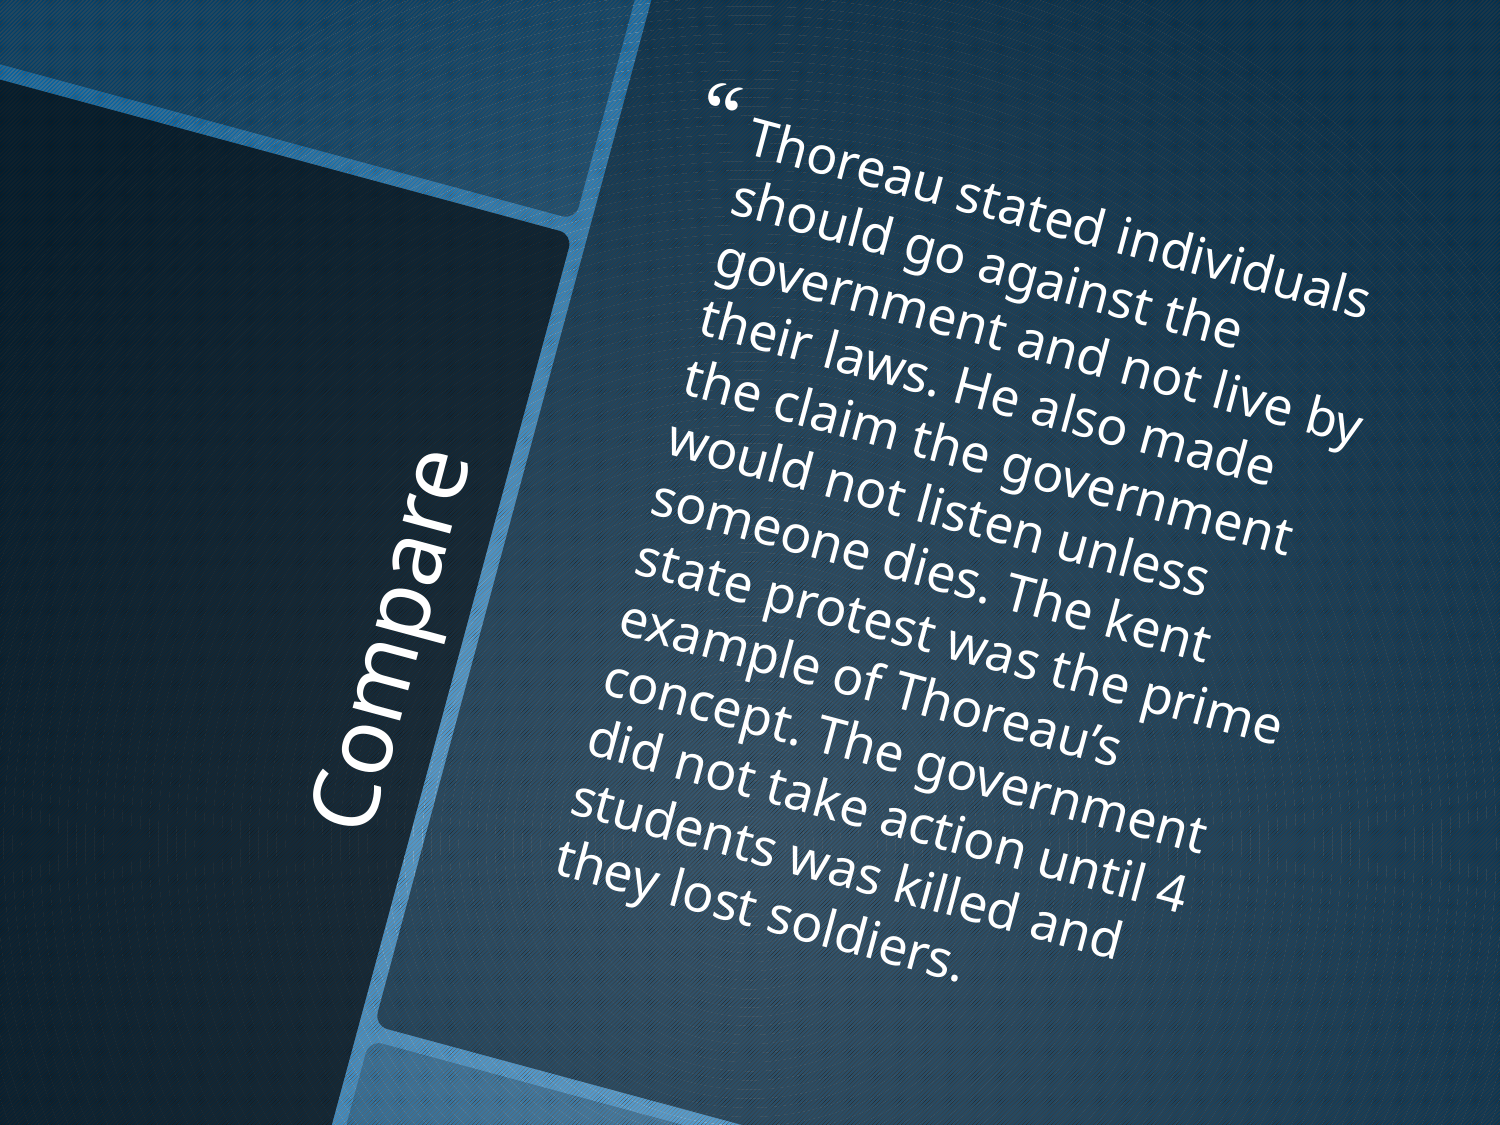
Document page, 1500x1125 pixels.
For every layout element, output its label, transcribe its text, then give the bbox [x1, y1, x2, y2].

list Thoreau stated individuals should go against the government and not live by their laws. He also made the claim the government would not listen unless someone dies. The kent state protest was the prime example of Thoreau’s concept. The government did not take action until 4 students was killed and they lost soldiers. [475, 72, 1430, 1076]
title Compare [69, 181, 554, 1056]
